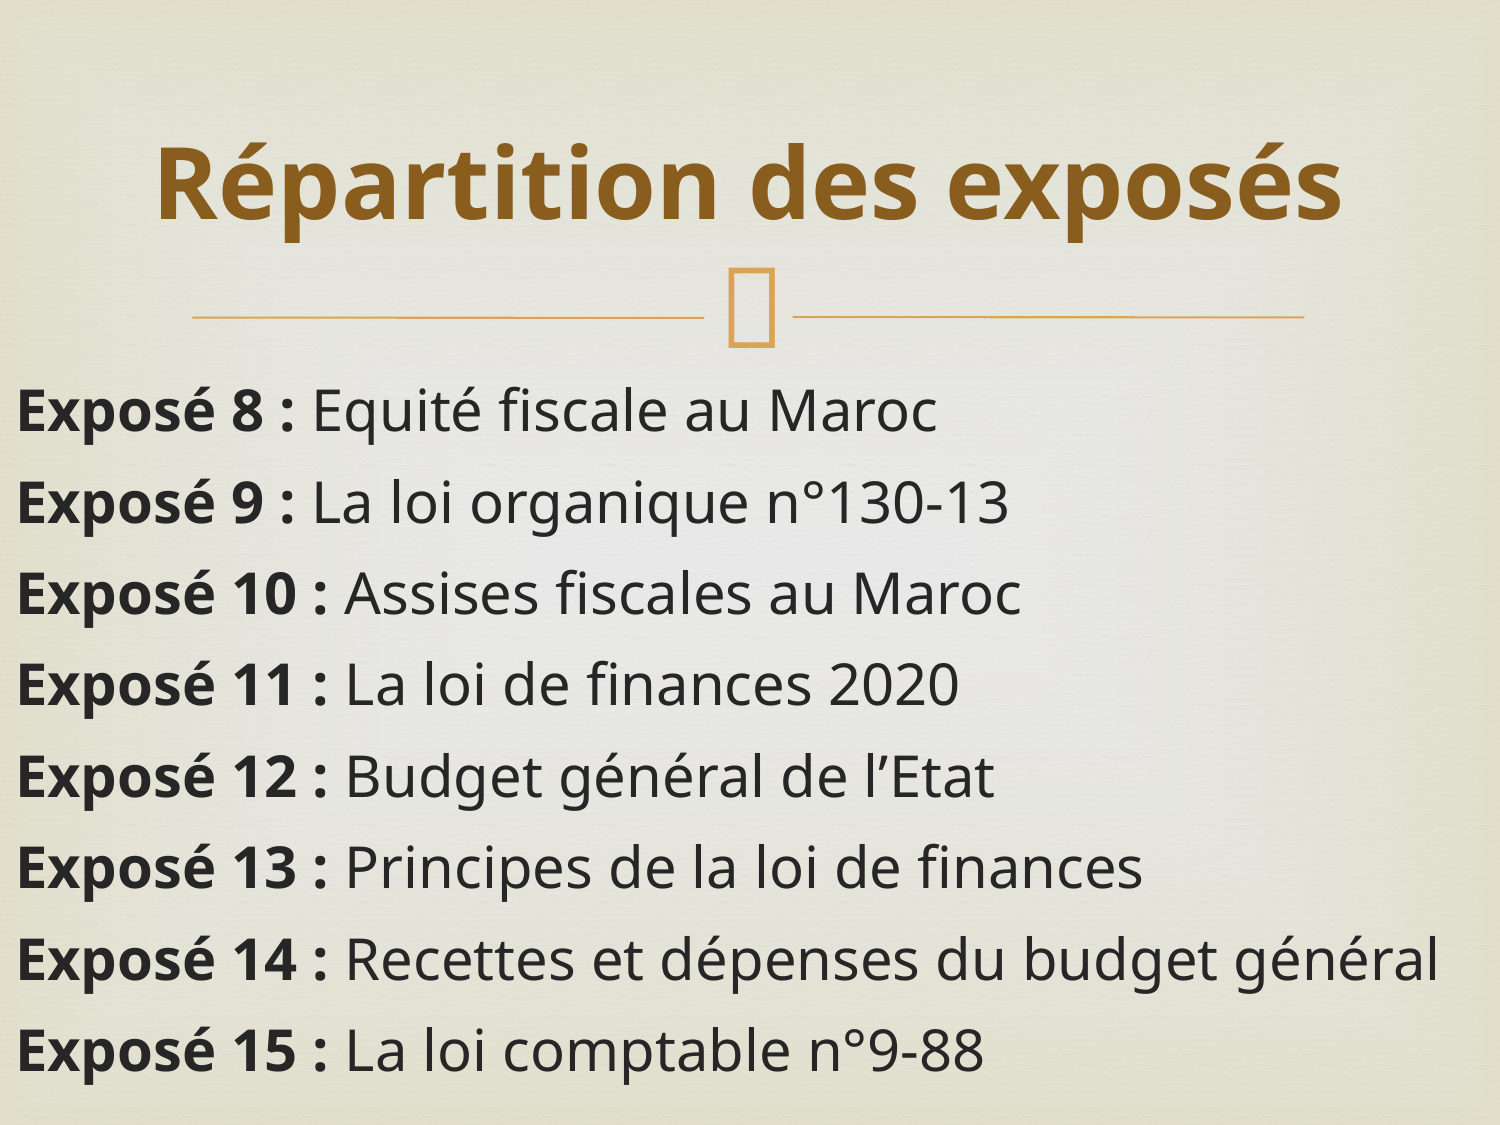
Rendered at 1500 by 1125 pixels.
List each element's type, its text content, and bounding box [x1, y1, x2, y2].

title Répartition des exposés [112, 93, 1386, 267]
text_box Exposé 8 : Equité fiscale au Maroc Exposé 9 : La loi organique n°130-13 Exposé 10 : Assises fiscales au Maroc Exposé 11 : La loi de finances 2020 Exposé 12 : Budget général de l’Etat Exposé 13 : Principes de la loi de finances Exposé 14 : Recettes et dépenses du budget général Exposé 15 : La loi comptable n°9-88 [0, 366, 1500, 1094]
